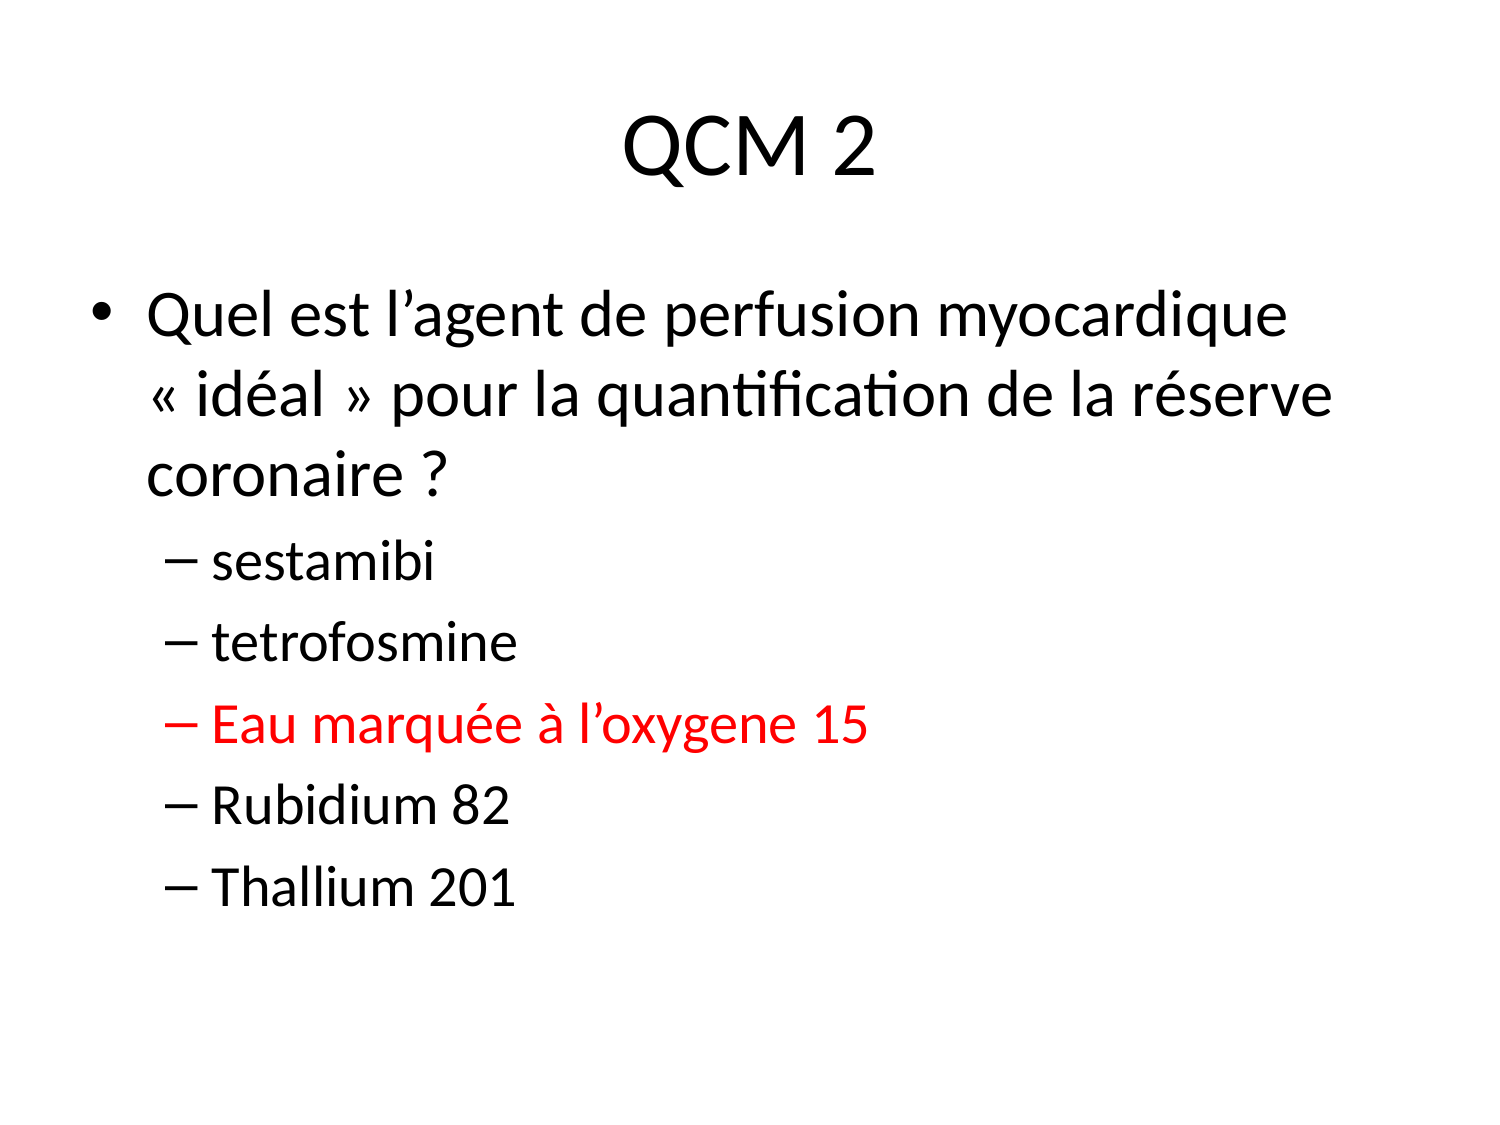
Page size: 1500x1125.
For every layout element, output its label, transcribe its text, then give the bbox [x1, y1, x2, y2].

title QCM 2 [75, 45, 1425, 233]
list Quel est l’agent de perfusion myocardique « idéal » pour la quantification de la réserve coronaire ? sestamibi tetrofosmine Eau marquée à l’oxygene 15 Rubidium 82 Thallium 201 [75, 262, 1425, 1005]
